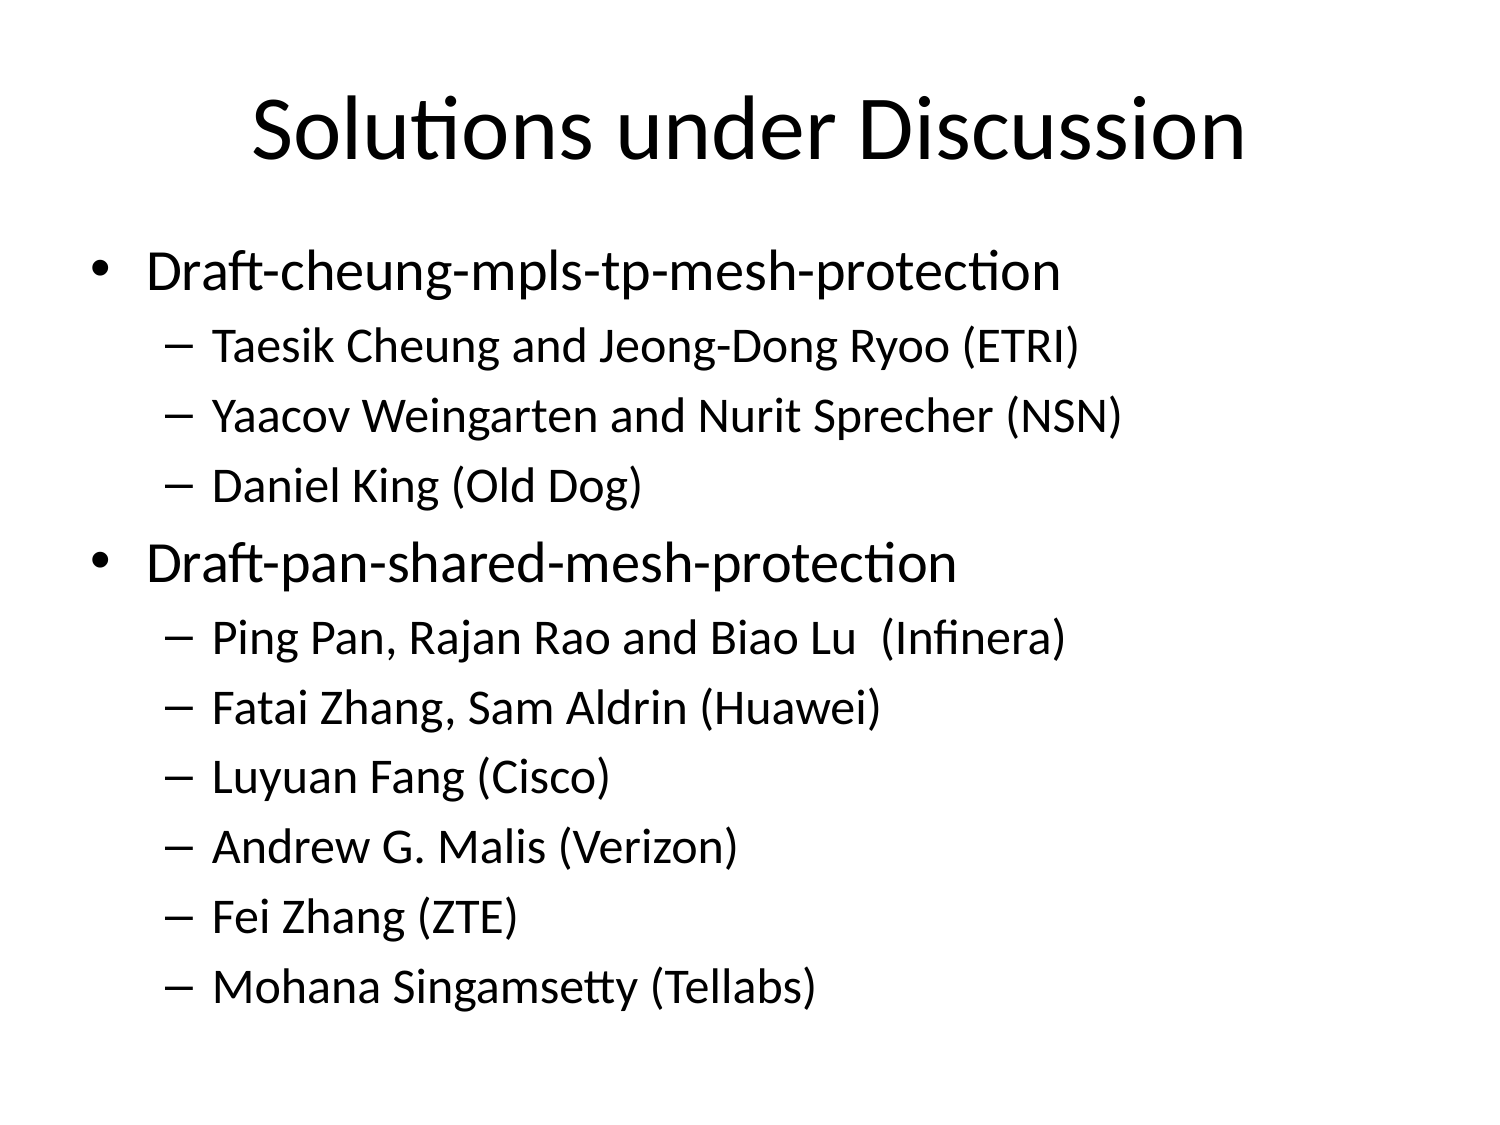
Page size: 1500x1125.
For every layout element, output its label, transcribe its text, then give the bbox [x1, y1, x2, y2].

title Solutions under Discussion [75, 45, 1425, 200]
list Draft-cheung-mpls-tp-mesh-protection Taesik Cheung and Jeong-Dong Ryoo (ETRI) Yaacov Weingarten and Nurit Sprecher (NSN) Daniel King (Old Dog) Draft-pan-shared-mesh-protection Ping Pan, Rajan Rao and Biao Lu (Infinera) Fatai Zhang, Sam Aldrin (Huawei) Luyuan Fang (Cisco) Andrew G. Malis (Verizon) Fei Zhang (ZTE) Mohana Singamsetty (Tellabs) [75, 224, 1425, 1005]
